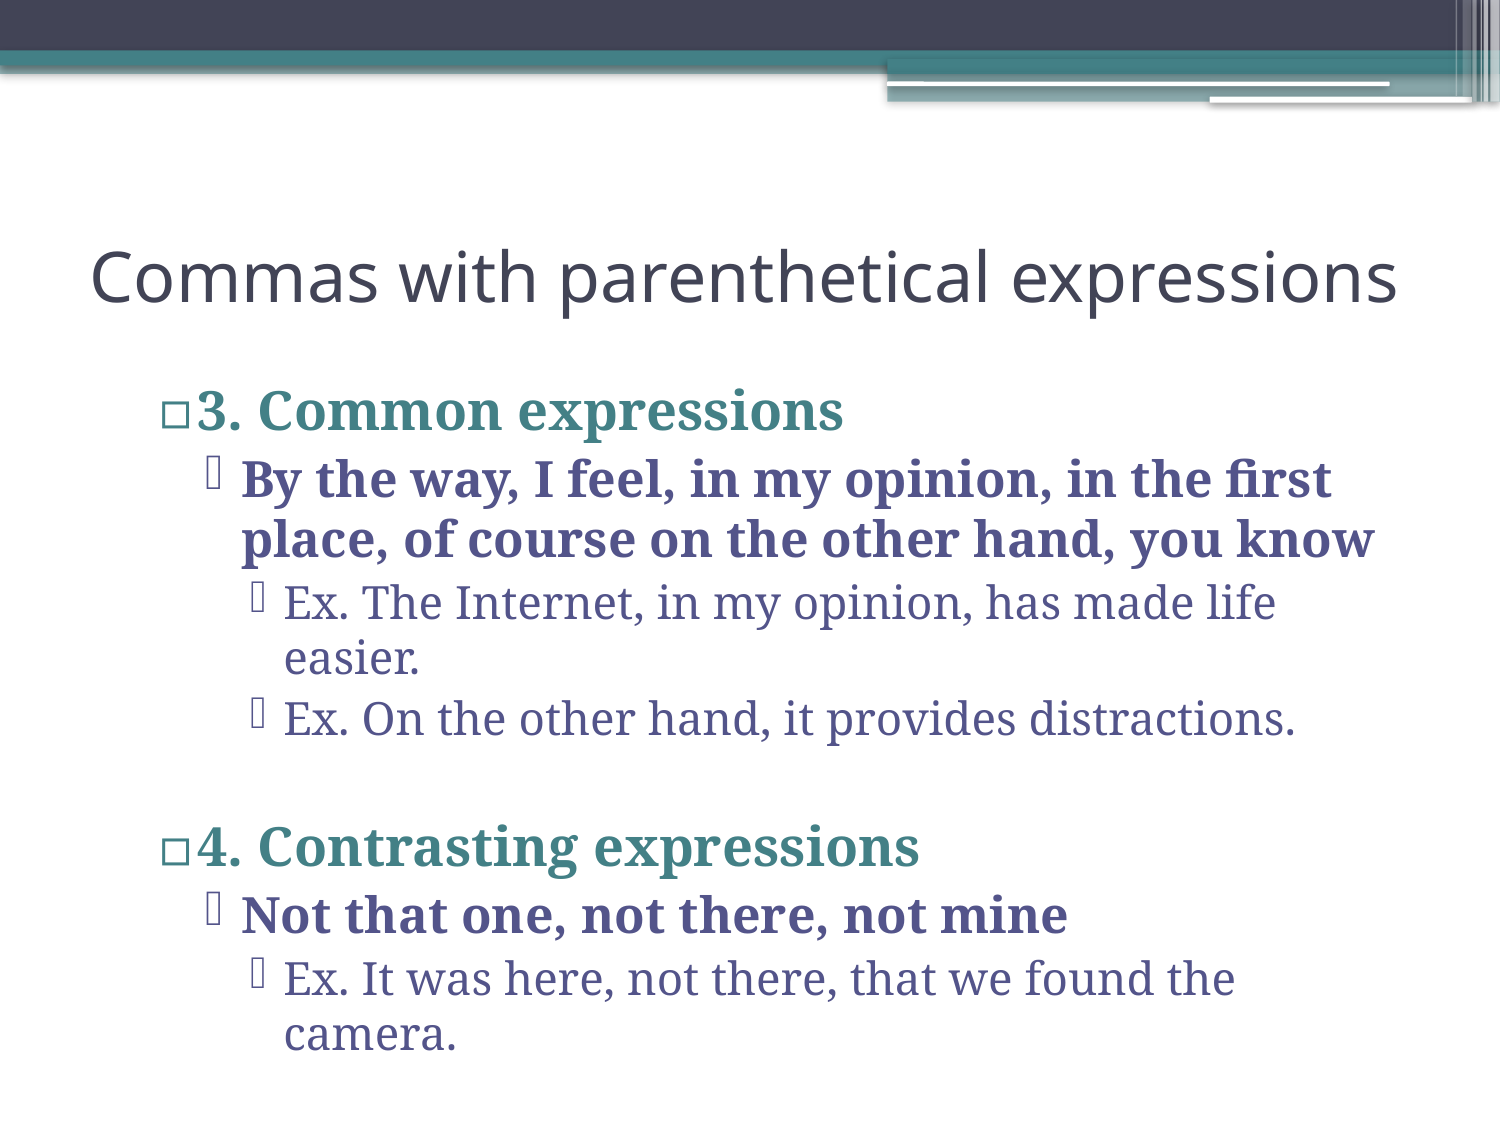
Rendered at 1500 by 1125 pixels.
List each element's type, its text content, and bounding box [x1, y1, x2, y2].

title Commas with parenthetical expressions [75, 187, 1468, 363]
list 3. Common expressions By the way, I feel, in my opinion, in the first place, of course on the other hand, you know Ex. The Internet, in my opinion, has made life easier. Ex. On the other hand, it provides distractions. 4. Contrasting expressions Not that one, not there, not mine Ex. It was here, not there, that we found the camera. [75, 368, 1425, 1079]
